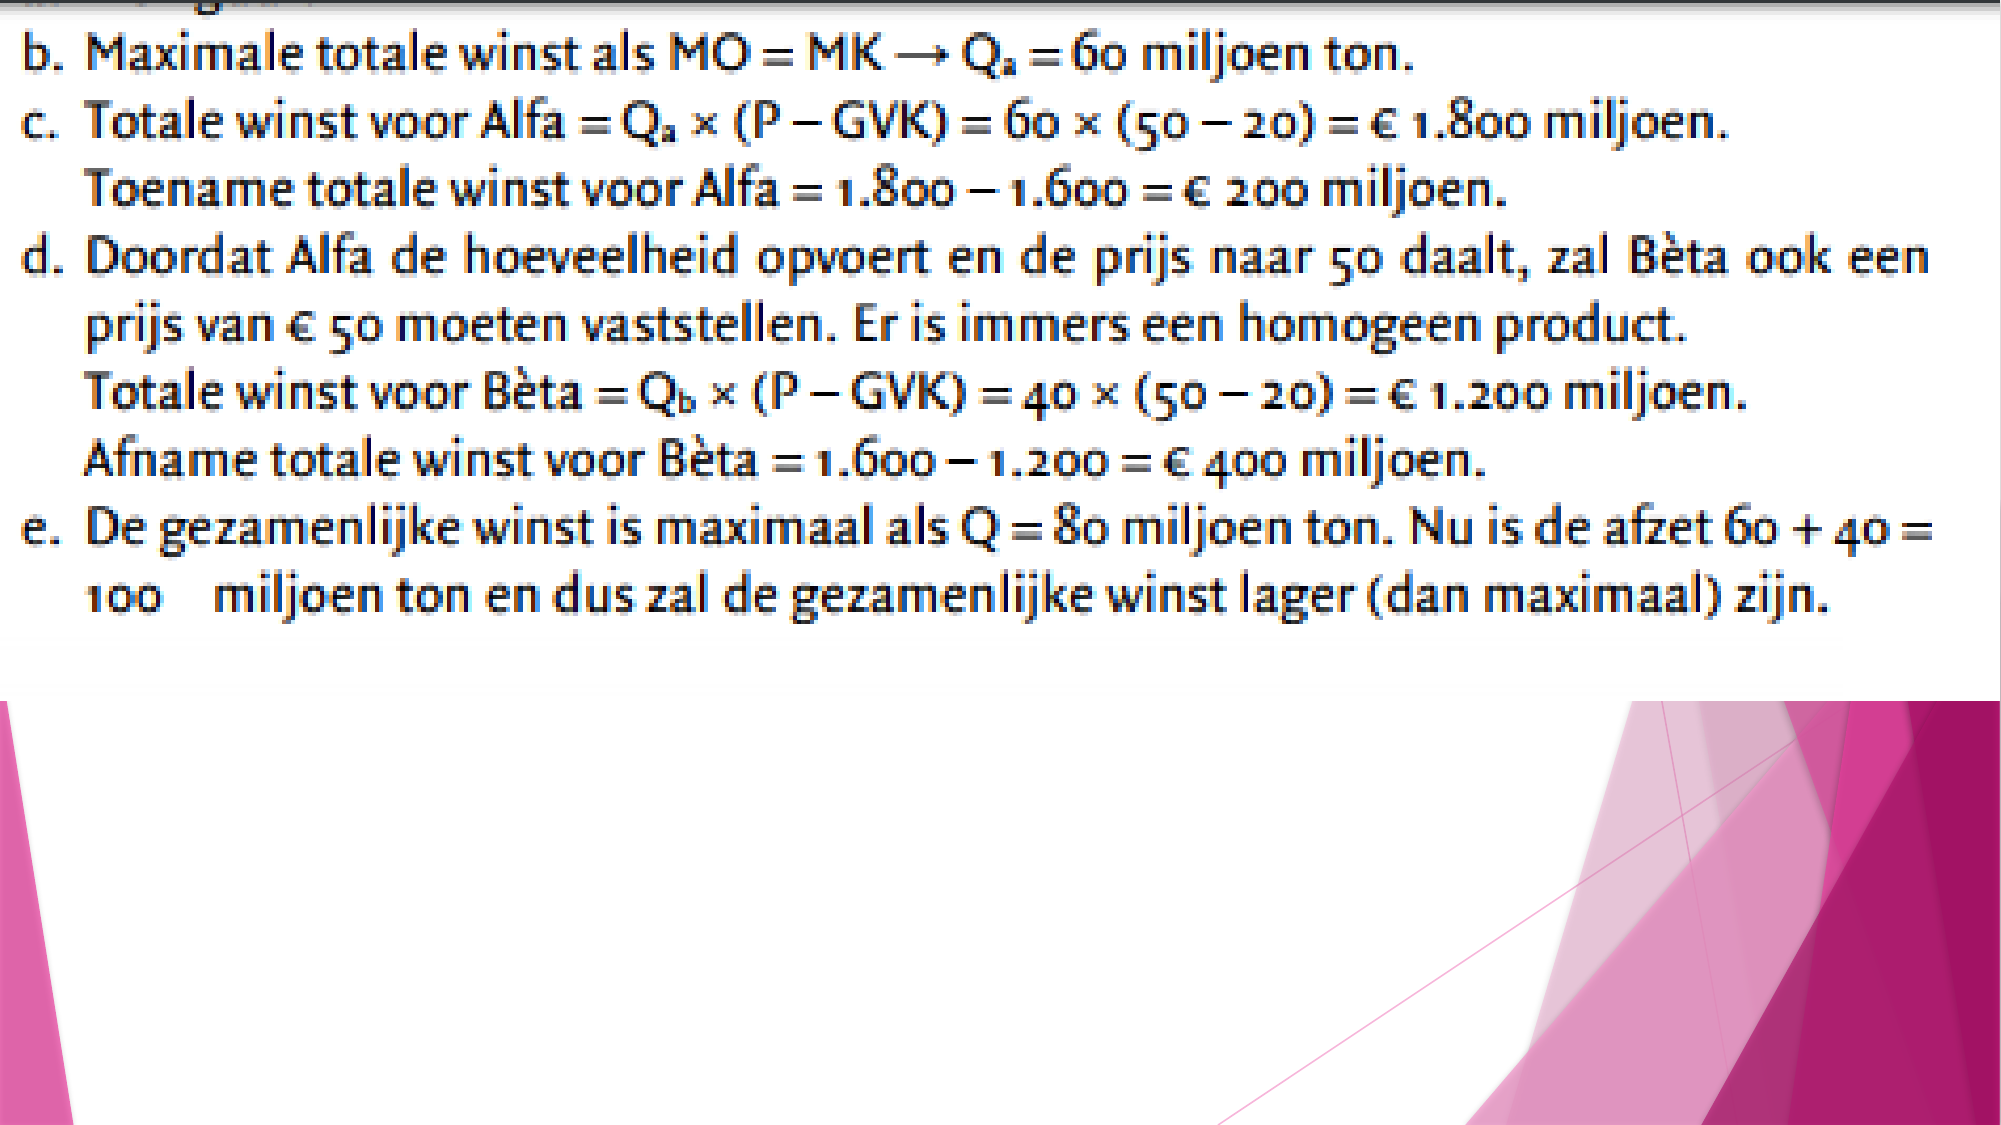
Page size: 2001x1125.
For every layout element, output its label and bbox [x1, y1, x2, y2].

picture [0, 0, 2000, 701]
